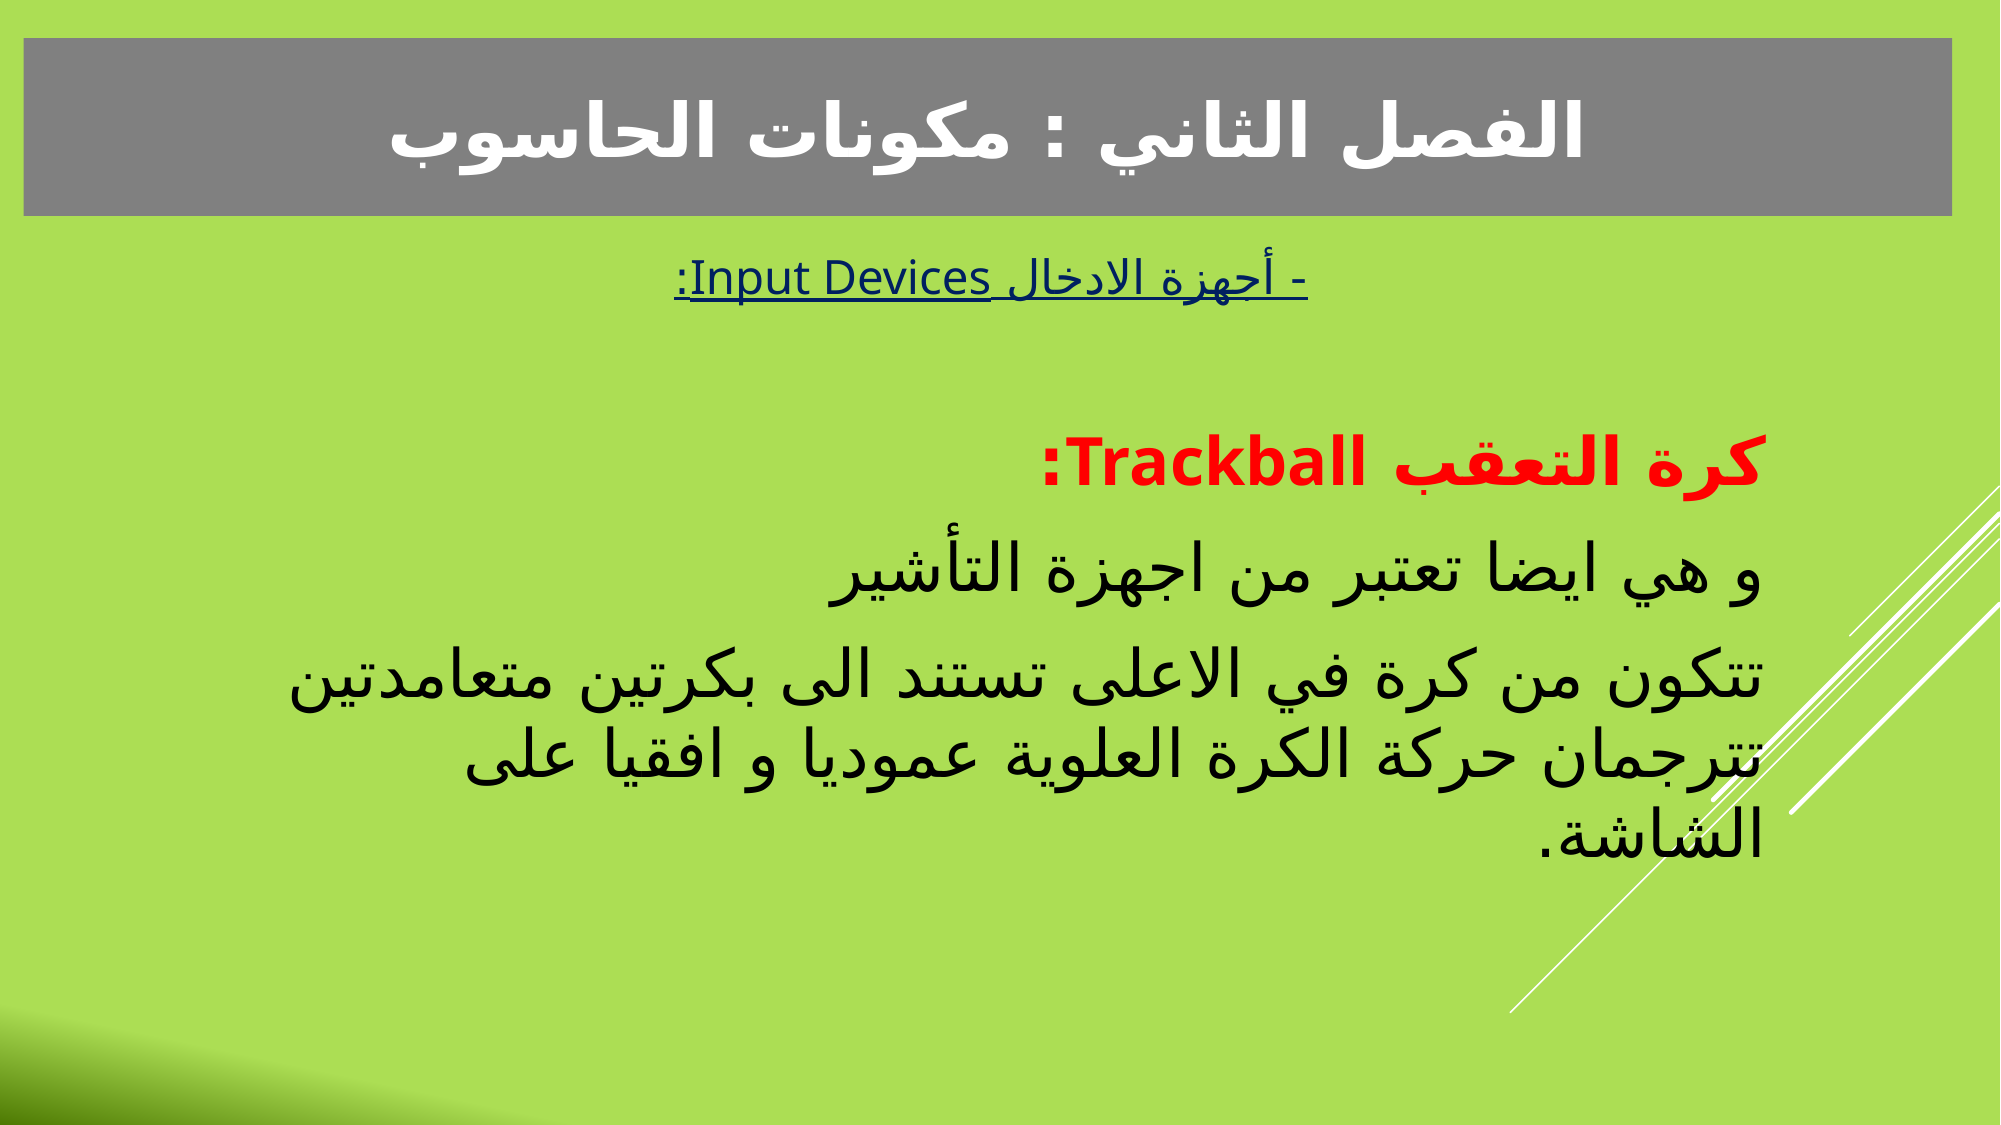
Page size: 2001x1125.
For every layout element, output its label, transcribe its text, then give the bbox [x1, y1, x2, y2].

text_box - أجهزة الادخال Input Devices: [653, 220, 1323, 331]
text_box الفصل الثاني : مكونات الحاسوب [23, 38, 1953, 216]
list كرة التعقب Trackball: و هي ايضا تعتبر من اجهزة التأشير تتكون من كرة في الاعلى تستند الى بكرتين متعامدتين تترجمان حركة الكرة العلوية عموديا و افقيا على الشاشة. [208, 347, 1782, 1048]
